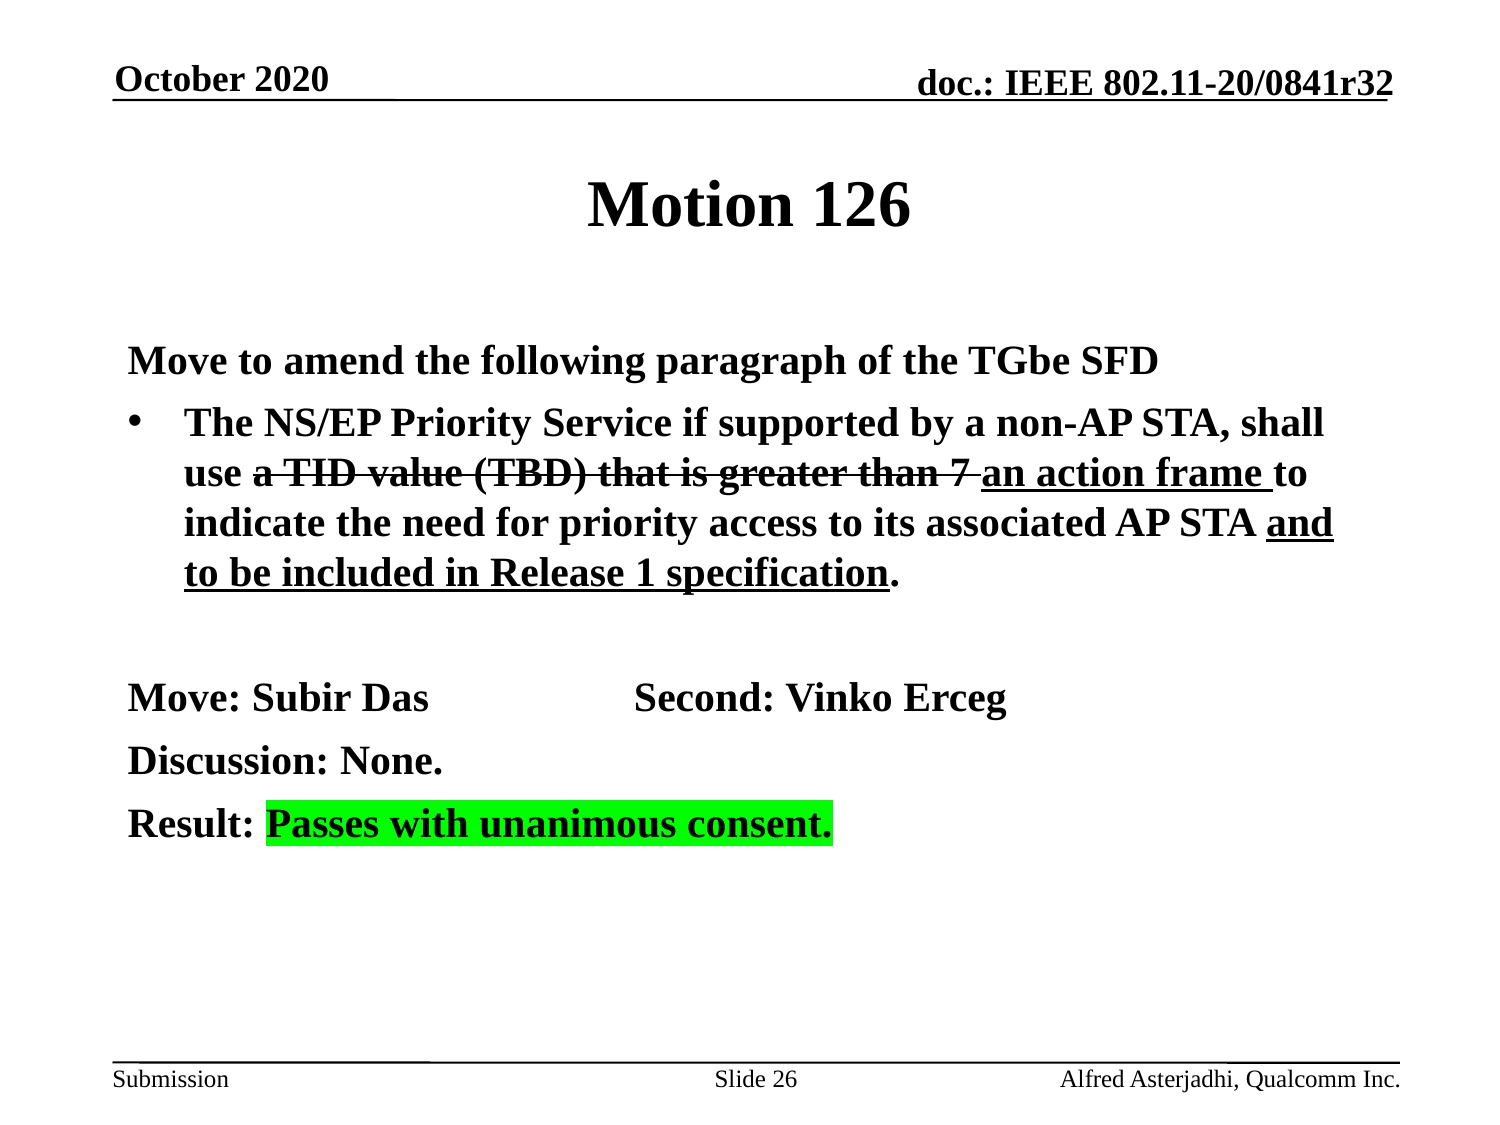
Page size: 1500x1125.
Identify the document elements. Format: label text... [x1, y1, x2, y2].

title Motion 126 [112, 112, 1388, 288]
slide_number Slide 26 [712, 1061, 800, 1123]
list Move to amend the following paragraph of the TGbe SFD The NS/EP Priority Service if supported by a non-AP STA, shall use a TID value (TBD) that is greater than 7 an action frame to indicate the need for priority access to its associated AP STA and to be included in Release 1 specification. Move: Subir Das Second: Vinko Erceg Discussion: None. Result: Passes with unanimous consent. [112, 324, 1388, 1000]
footer Alfred Asterjadhi, Qualcomm Inc. [878, 1061, 1402, 1093]
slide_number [114, 54, 423, 100]
